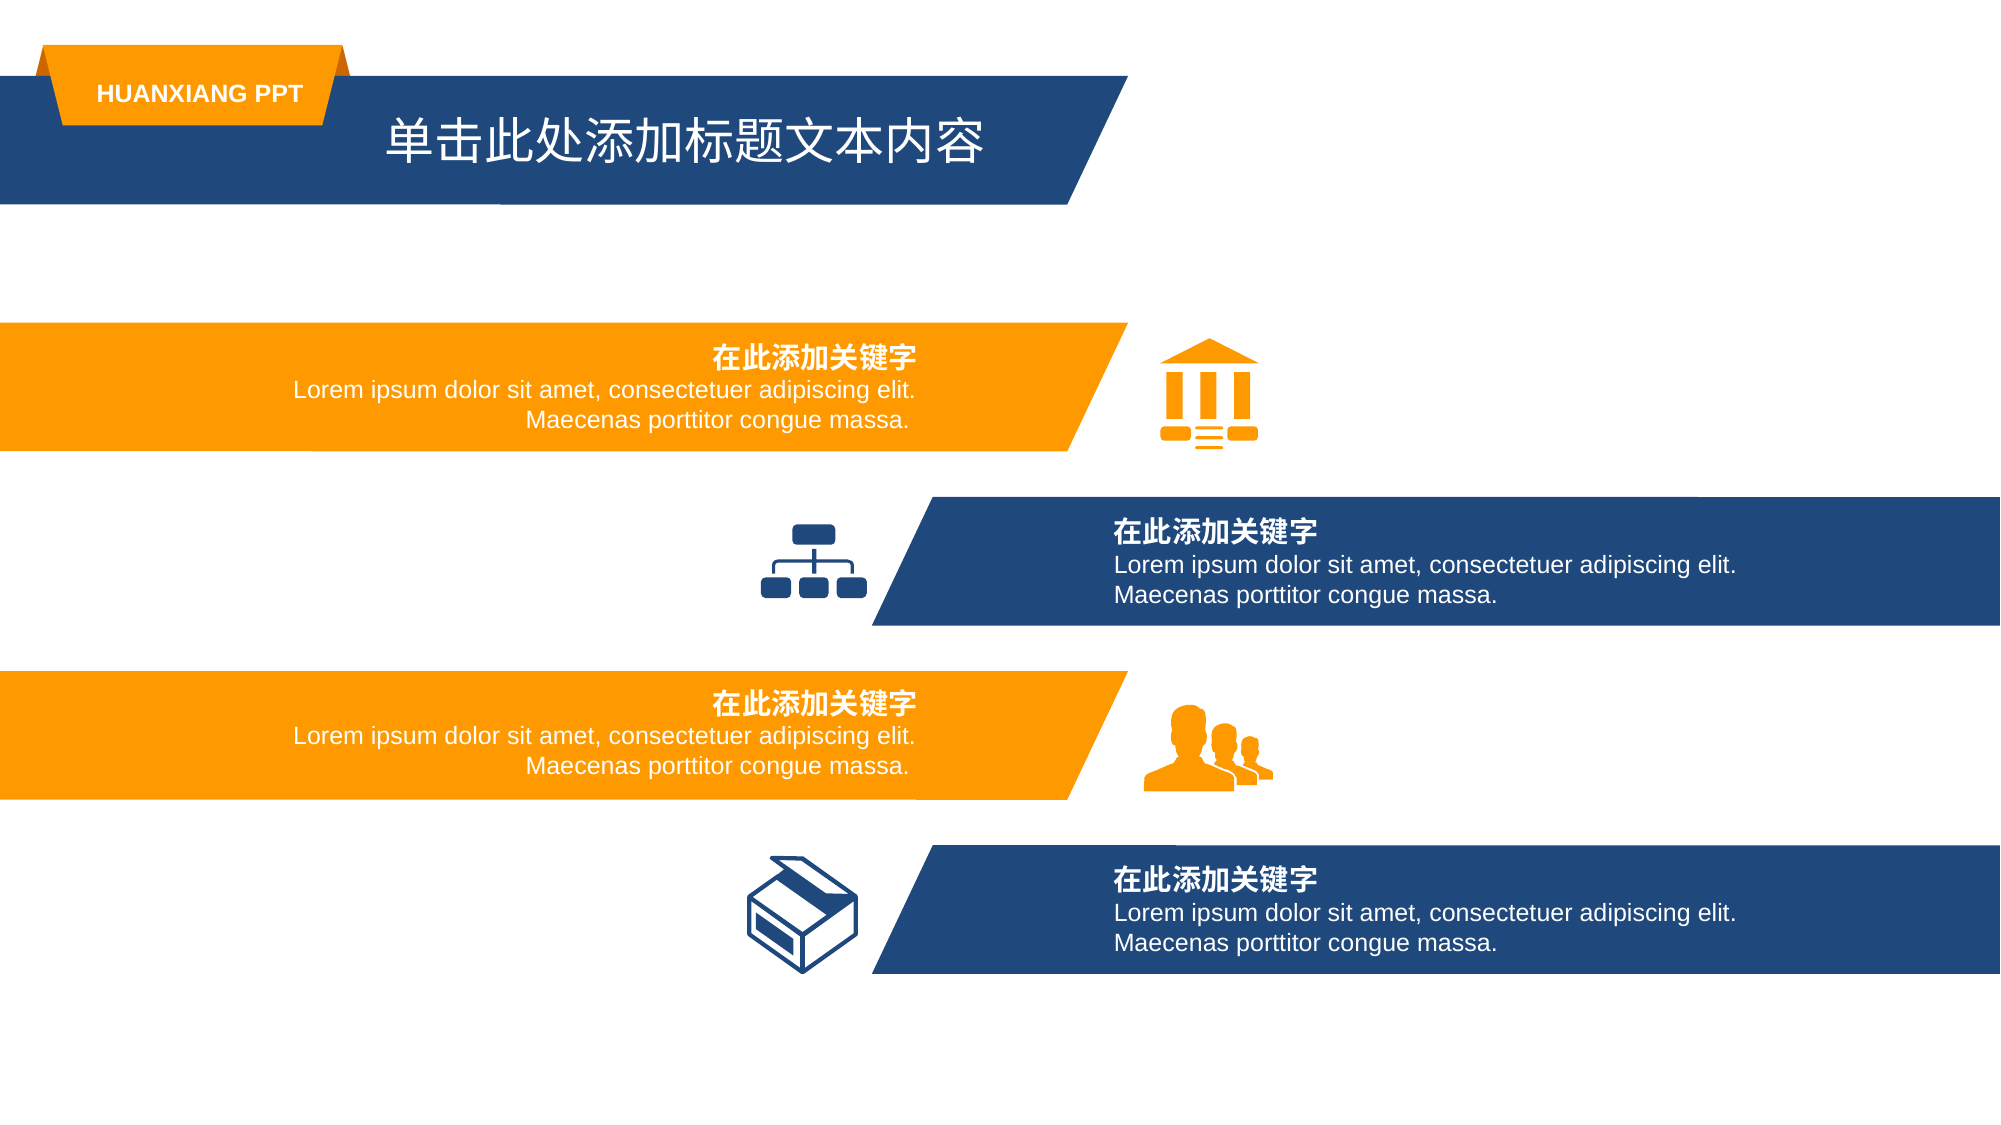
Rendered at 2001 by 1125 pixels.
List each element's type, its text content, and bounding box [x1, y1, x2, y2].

text_box [0, 74, 1130, 206]
text_box [1143, 704, 1273, 792]
text_box [0, 670, 1130, 801]
text_box 在此添加关键字 Lorem ipsum dolor sit amet, consectetuer adipiscing elit. Maecenas porttitor congue massa. [1093, 851, 1778, 967]
text_box [747, 855, 858, 974]
text_box HUANXIANG PPT [57, 69, 343, 115]
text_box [1159, 338, 1260, 450]
text_box 在此添加关键字 Lorem ipsum dolor sit amet, consectetuer adipiscing elit. Maecenas porttitor congue massa. [1093, 503, 1778, 619]
text_box [338, 47, 351, 74]
text_box 在此添加关键字 Lorem ipsum dolor sit amet, consectetuer adipiscing elit. Maecenas porttitor congue massa. [253, 328, 938, 444]
text_box 单击此处添加标题文本内容 [364, 99, 1006, 180]
text_box [59, 115, 326, 127]
text_box 在此添加关键字 Lorem ipsum dolor sit amet, consectetuer adipiscing elit. Maecenas porttitor congue massa. [253, 675, 938, 790]
text_box [870, 844, 2000, 975]
text_box [35, 47, 48, 74]
text_box [41, 43, 344, 107]
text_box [760, 524, 867, 599]
text_box [0, 321, 1130, 453]
text_box [870, 495, 2000, 627]
